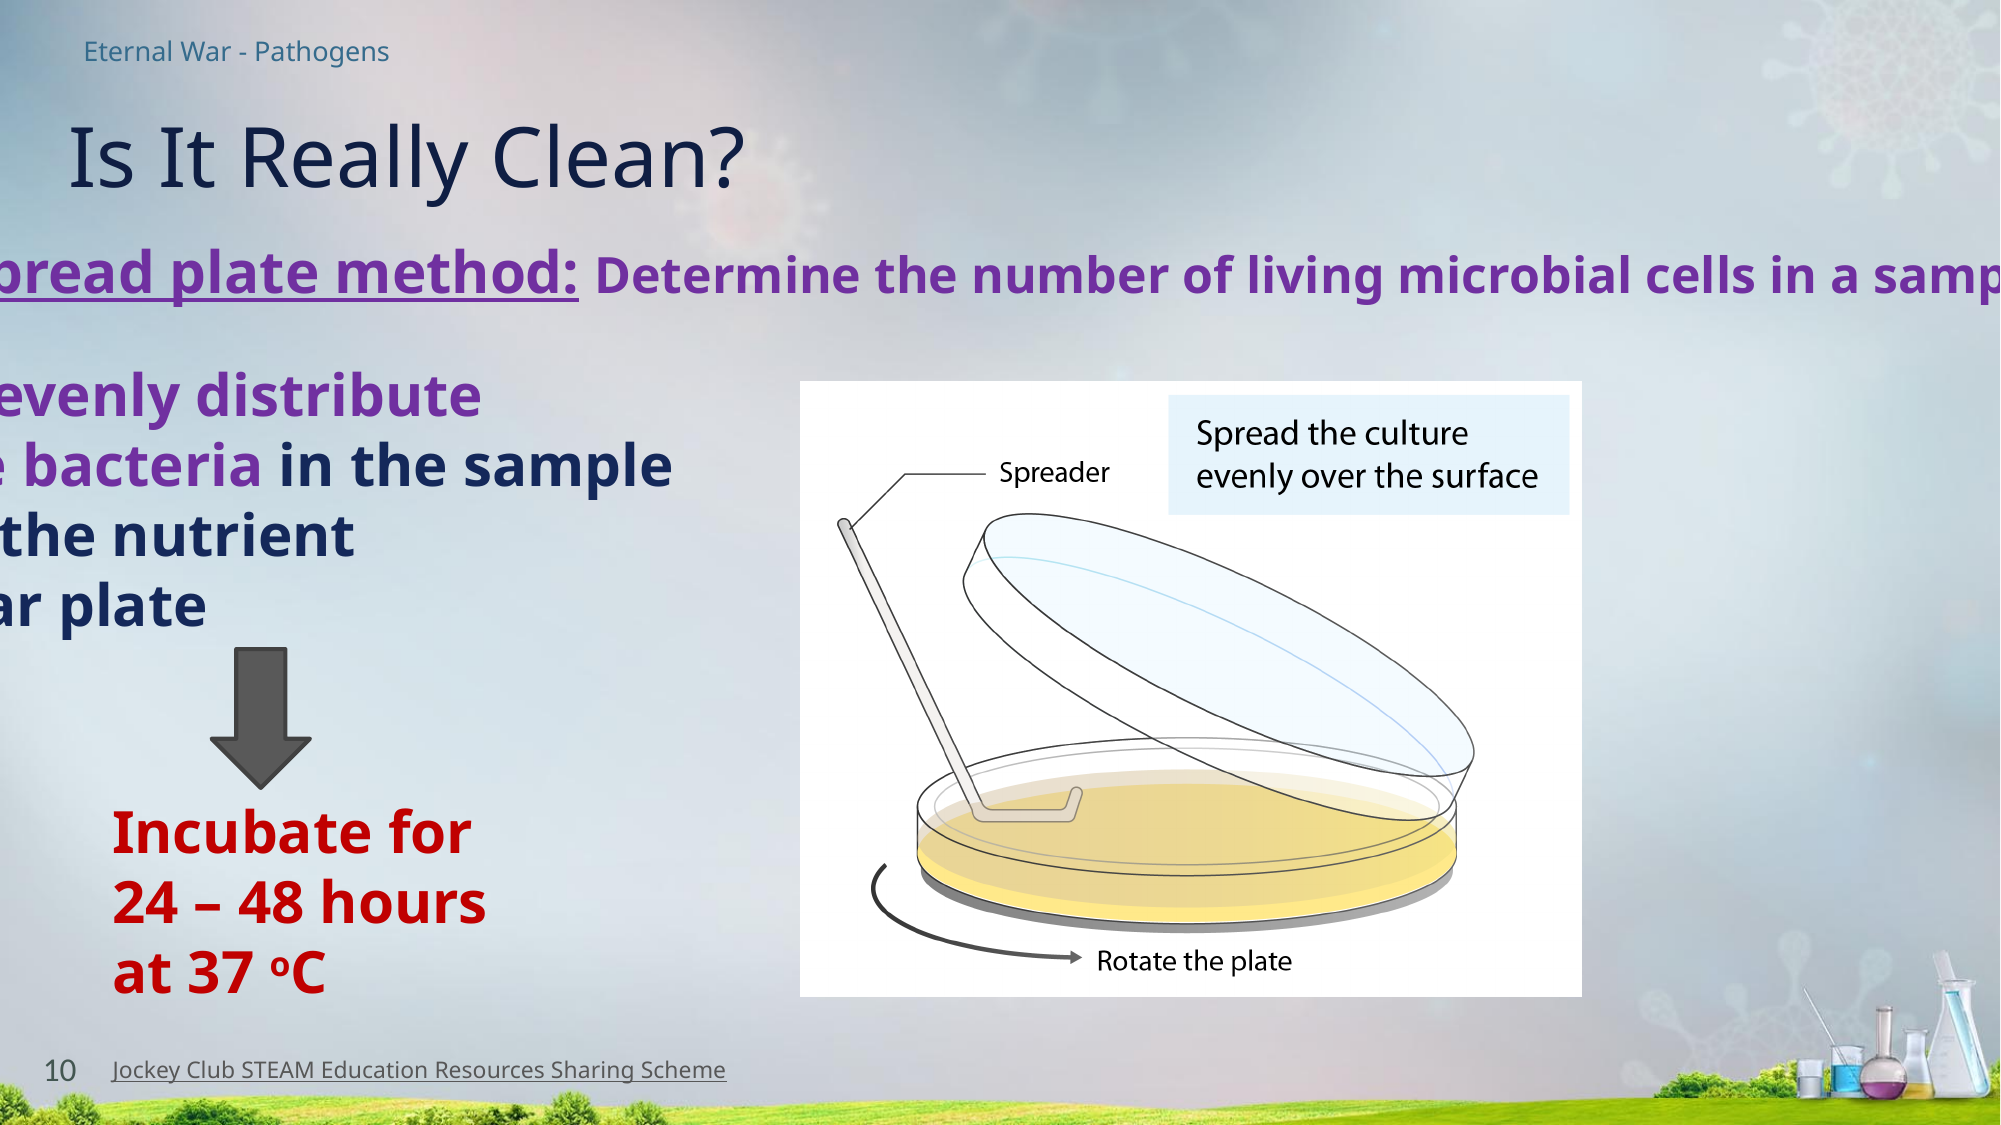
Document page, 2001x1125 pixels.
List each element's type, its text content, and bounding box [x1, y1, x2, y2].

text_box Is It Really Clean? [48, 46, 1459, 263]
text_box Spread plate method: Determine the number of living microbial cells in a sample [0, 227, 2000, 313]
picture [0, 0, 2001, 1125]
text_box [209, 647, 312, 790]
text_box Incubate for 24 – 48 hours at 37 oC [97, 787, 504, 1013]
text_box To evenly distribute the bacteria in the sample on the nutrient agar plate [0, 351, 704, 646]
slide_number 10 [18, 1038, 101, 1099]
